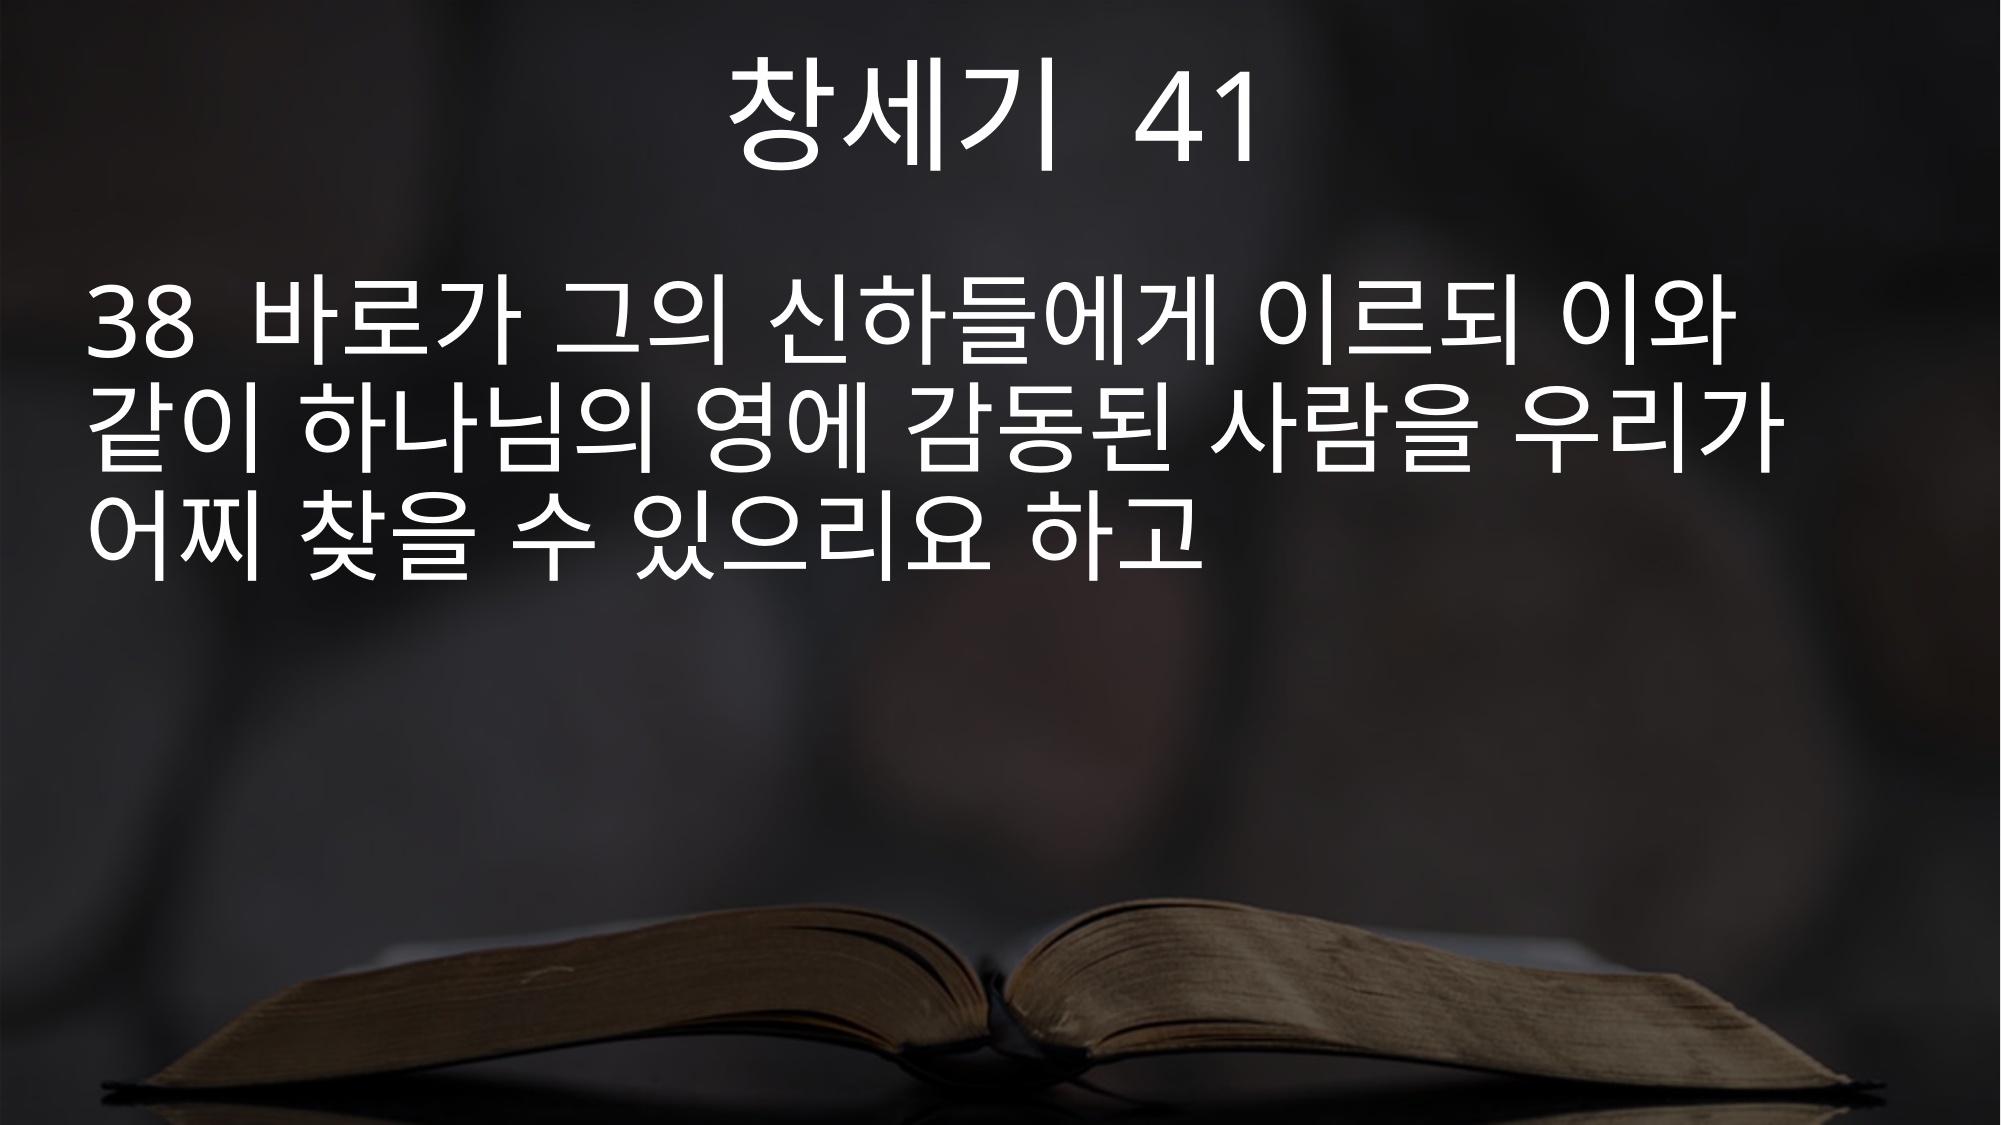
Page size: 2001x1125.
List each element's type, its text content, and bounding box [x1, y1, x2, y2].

picture [0, 0, 2001, 1125]
list 38 바로가 그의 신하들에게 이르되 이와 같이 하나님의 영에 감동된 사람을 우리가 어찌 찾을 수 있으리요 하고 [69, 263, 1953, 423]
footer 창세기 41 [0, 32, 2000, 192]
